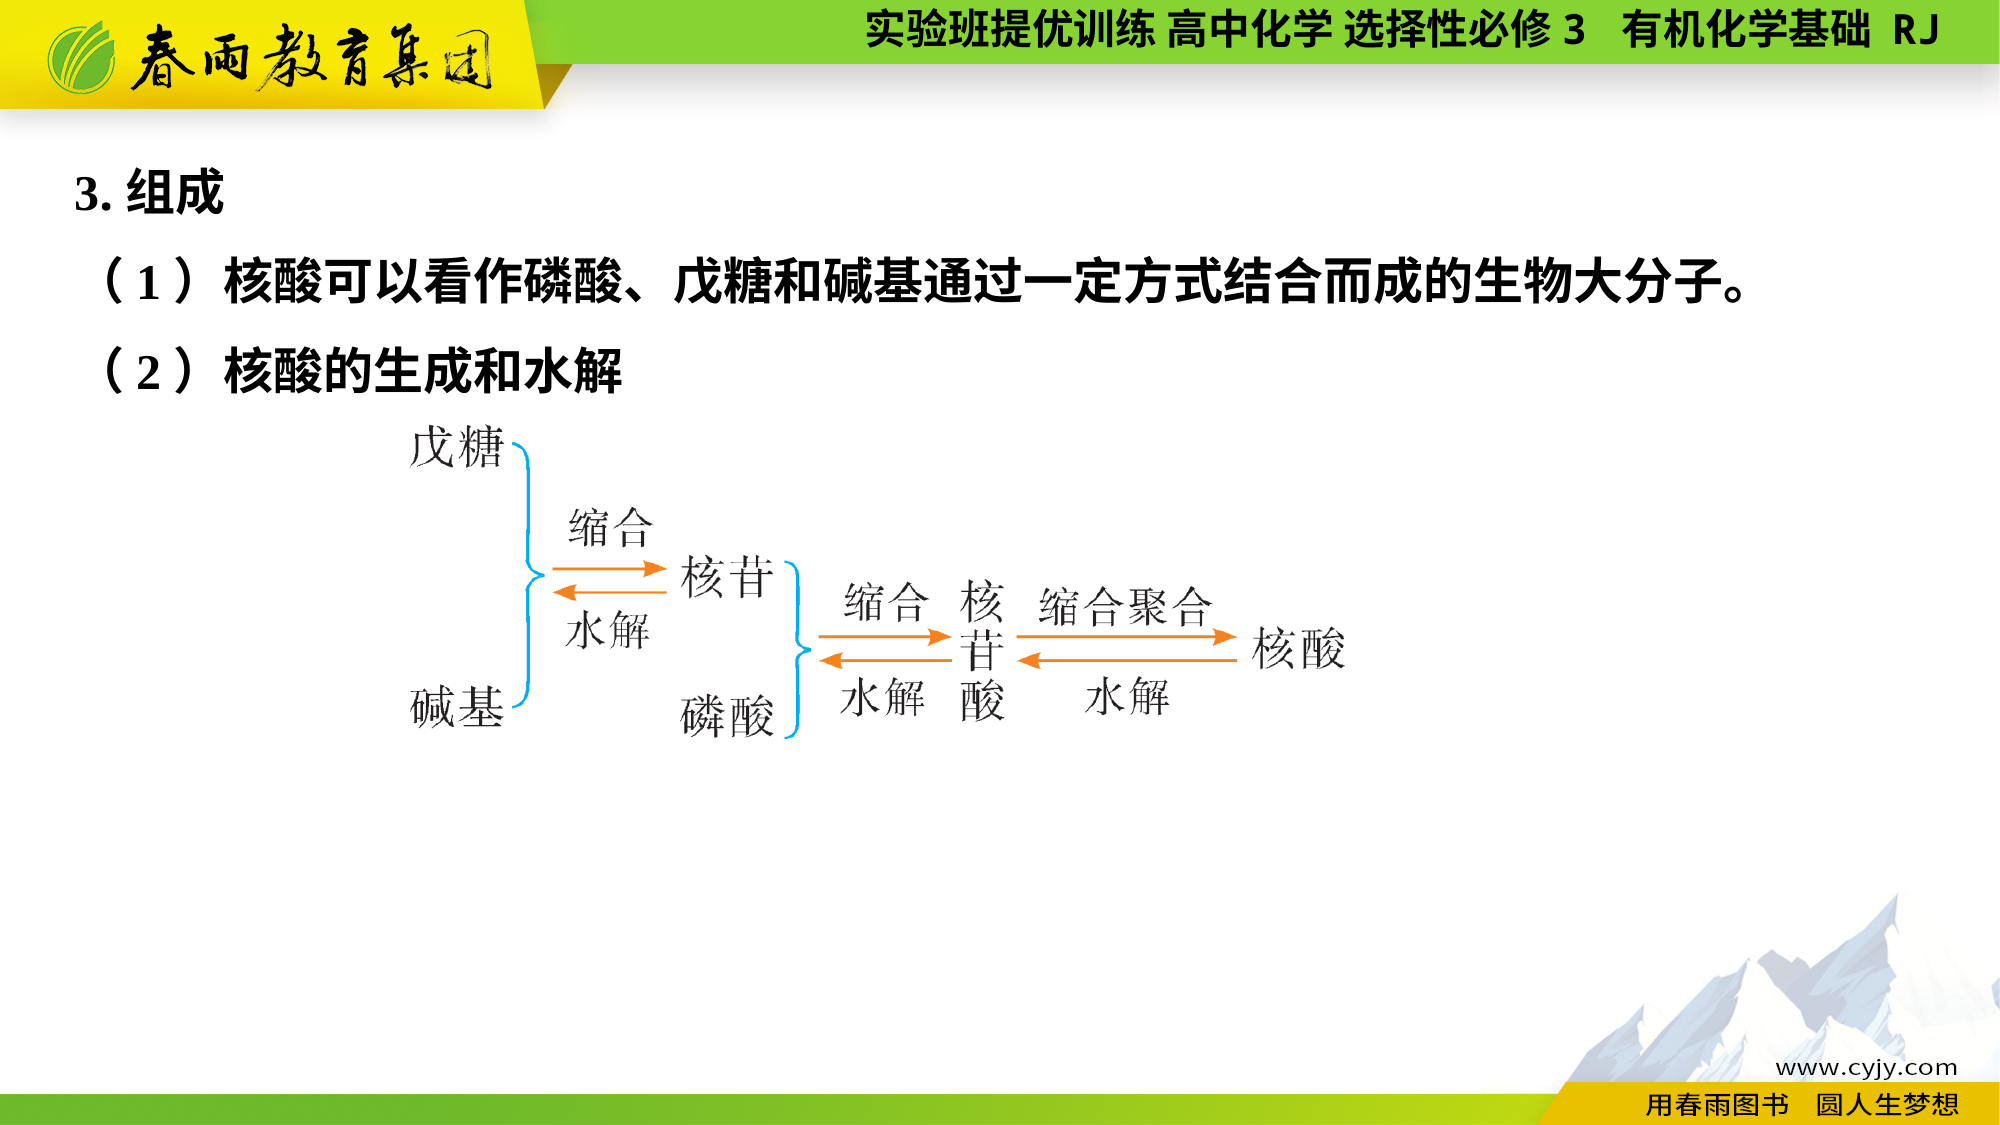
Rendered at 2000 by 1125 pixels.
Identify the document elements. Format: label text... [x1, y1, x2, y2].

list 3.组成 （1）核酸可以看作磷酸、戊糖和碱基通过一定方式结合而成的生物大分子。 （2）核酸的生成和水解 [59, 122, 1944, 399]
picture [0, 0, 2000, 1125]
